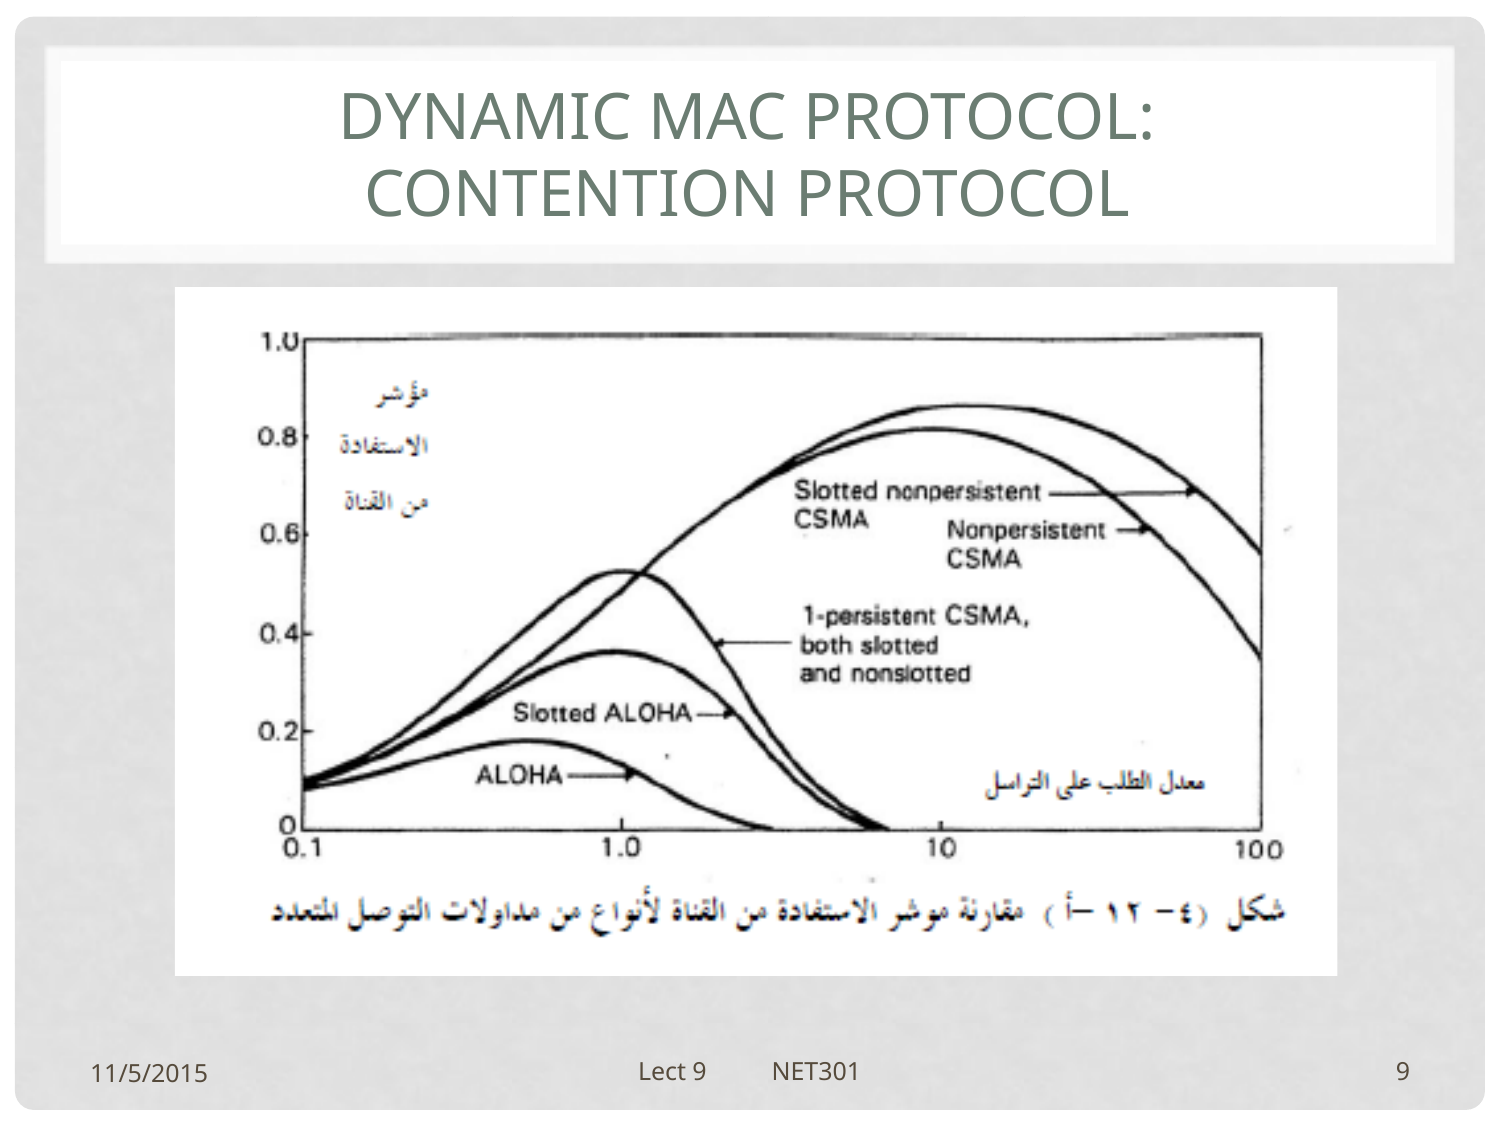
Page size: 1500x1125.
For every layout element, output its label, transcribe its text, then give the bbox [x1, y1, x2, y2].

footer Lect 9 NET301 [512, 1042, 988, 1103]
slide_number 9 [1074, 1042, 1425, 1103]
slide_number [75, 1042, 425, 1103]
picture [174, 287, 1338, 976]
title Dynamic mac protocol: contention protocol [69, 66, 1425, 238]
